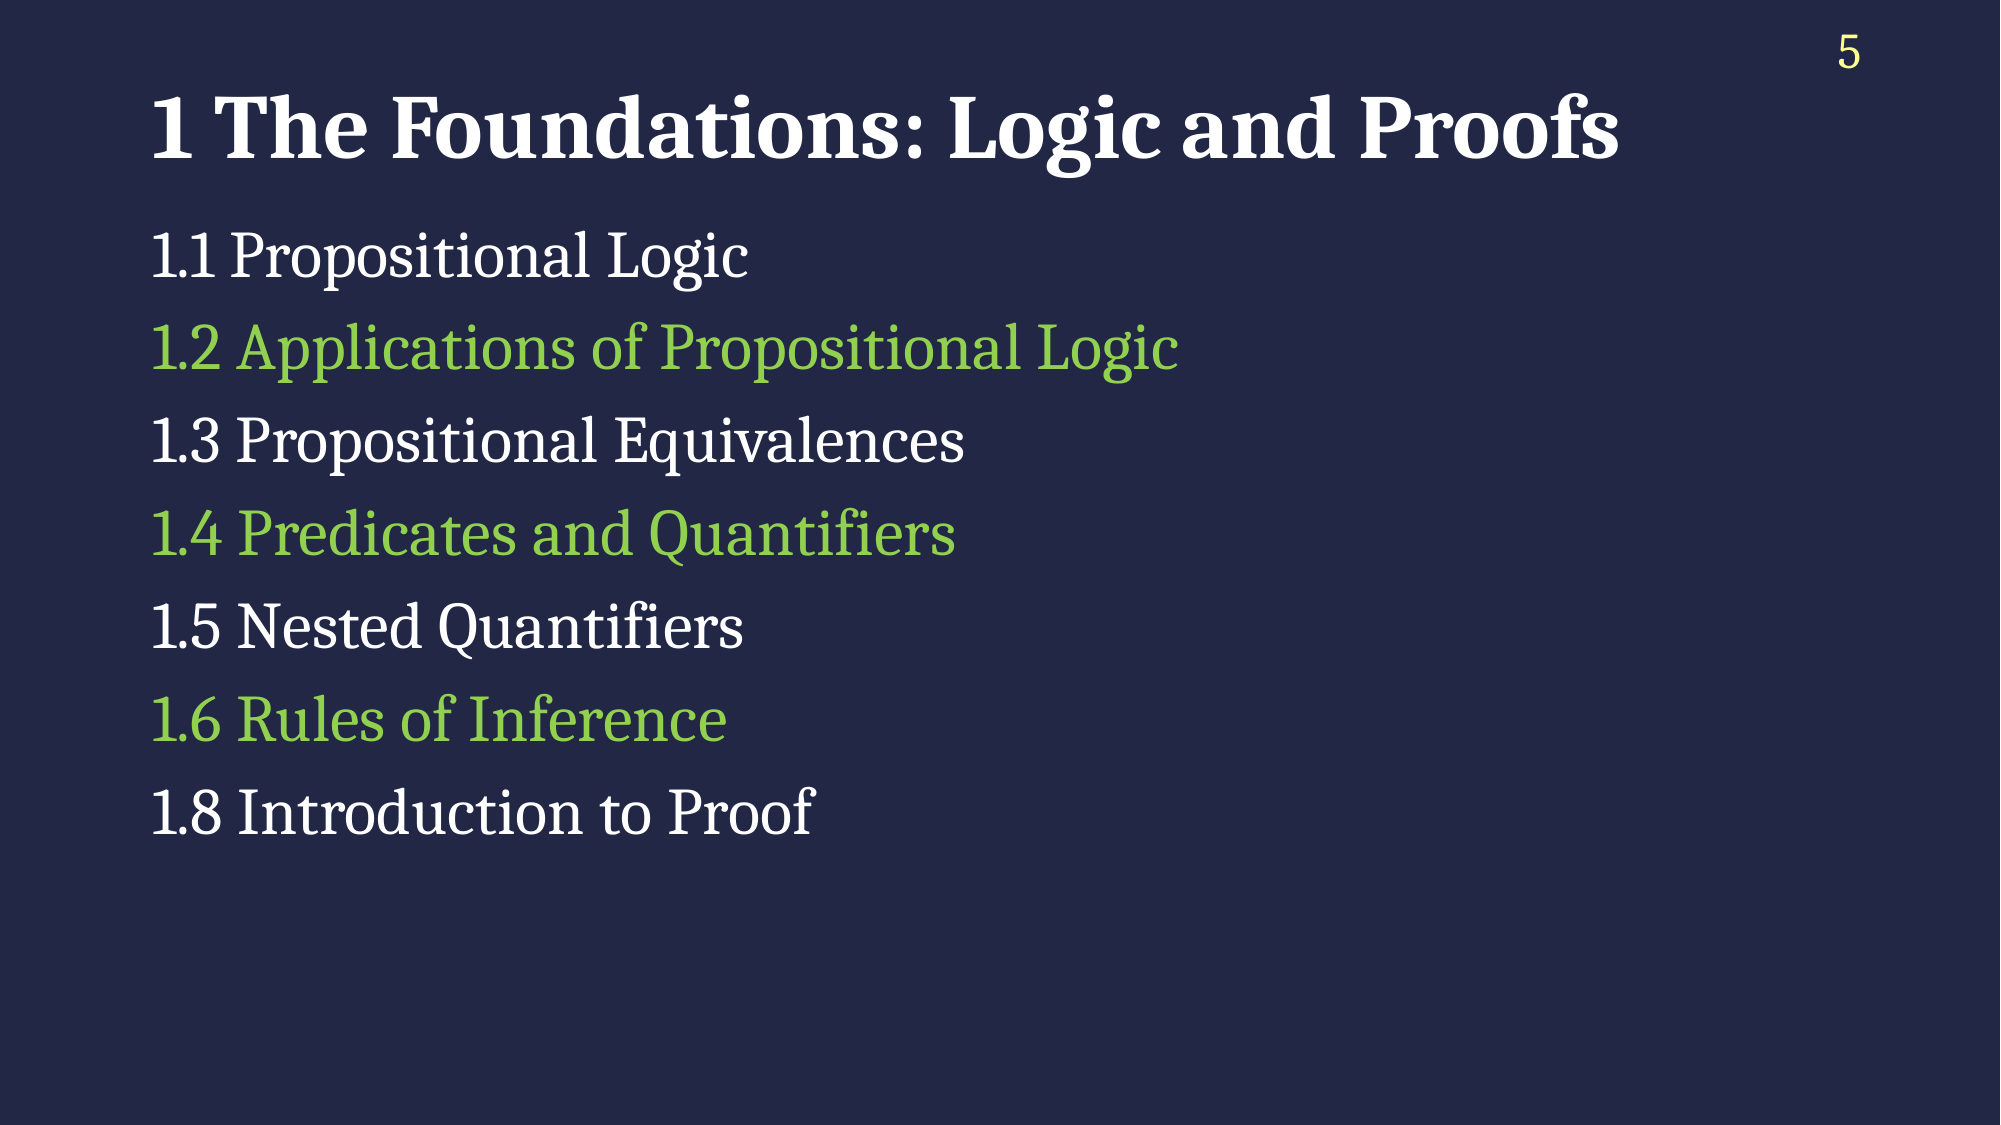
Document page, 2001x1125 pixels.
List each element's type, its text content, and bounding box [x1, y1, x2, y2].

title 1 The Foundations: Logic and Proofs [137, 59, 1863, 198]
slide_number 5 [1760, 18, 1877, 79]
list 1.1 Propositional Logic 1.2 Applications of Propositional Logic 1.3 Propositional Equivalences 1.4 Predicates and Quantifiers 1.5 Nested Quantifiers 1.6 Rules of Inference 1.8 Introduction to Proof [137, 212, 1863, 1012]
